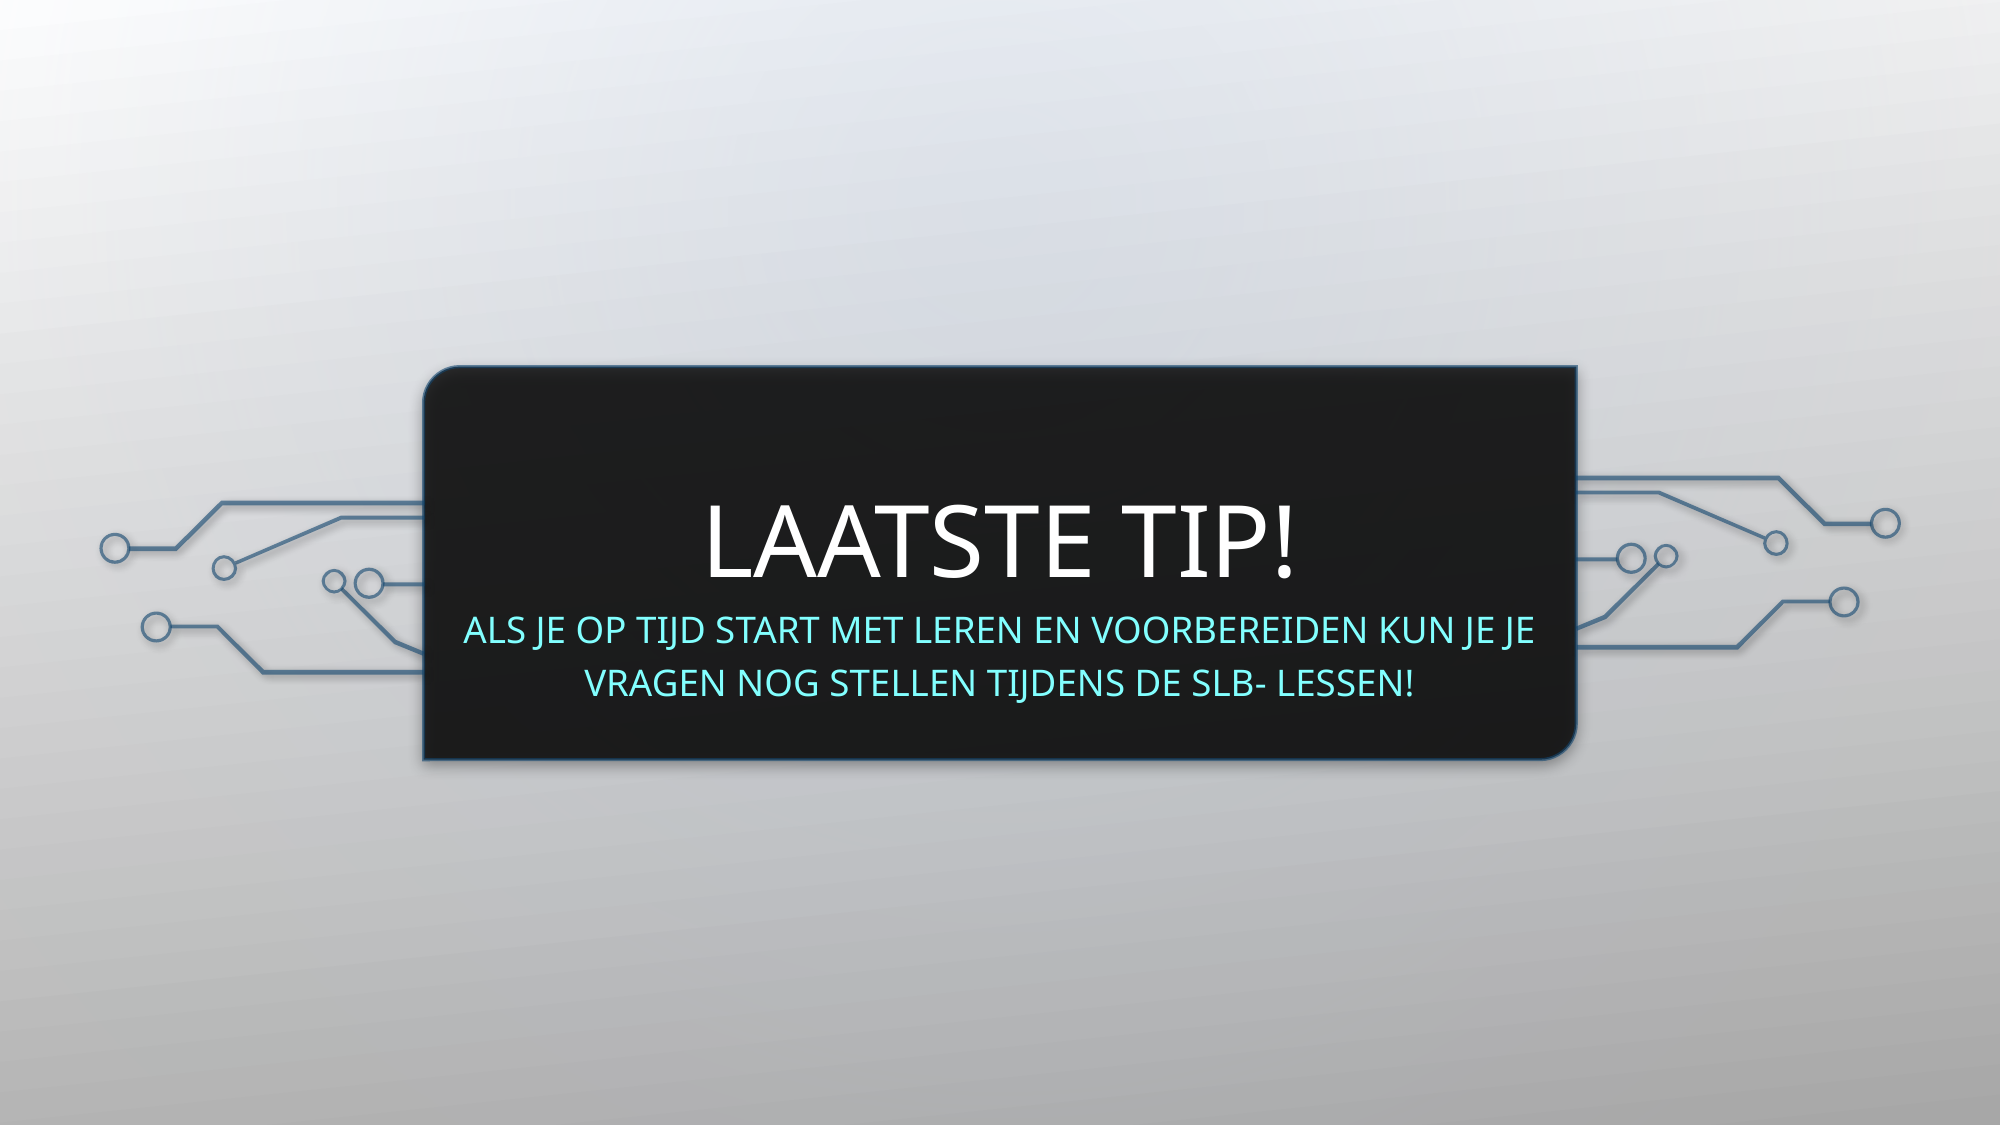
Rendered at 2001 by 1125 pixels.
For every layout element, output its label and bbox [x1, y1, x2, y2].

text_box [99, 475, 1902, 675]
text_box [0, 0, 2000, 1125]
